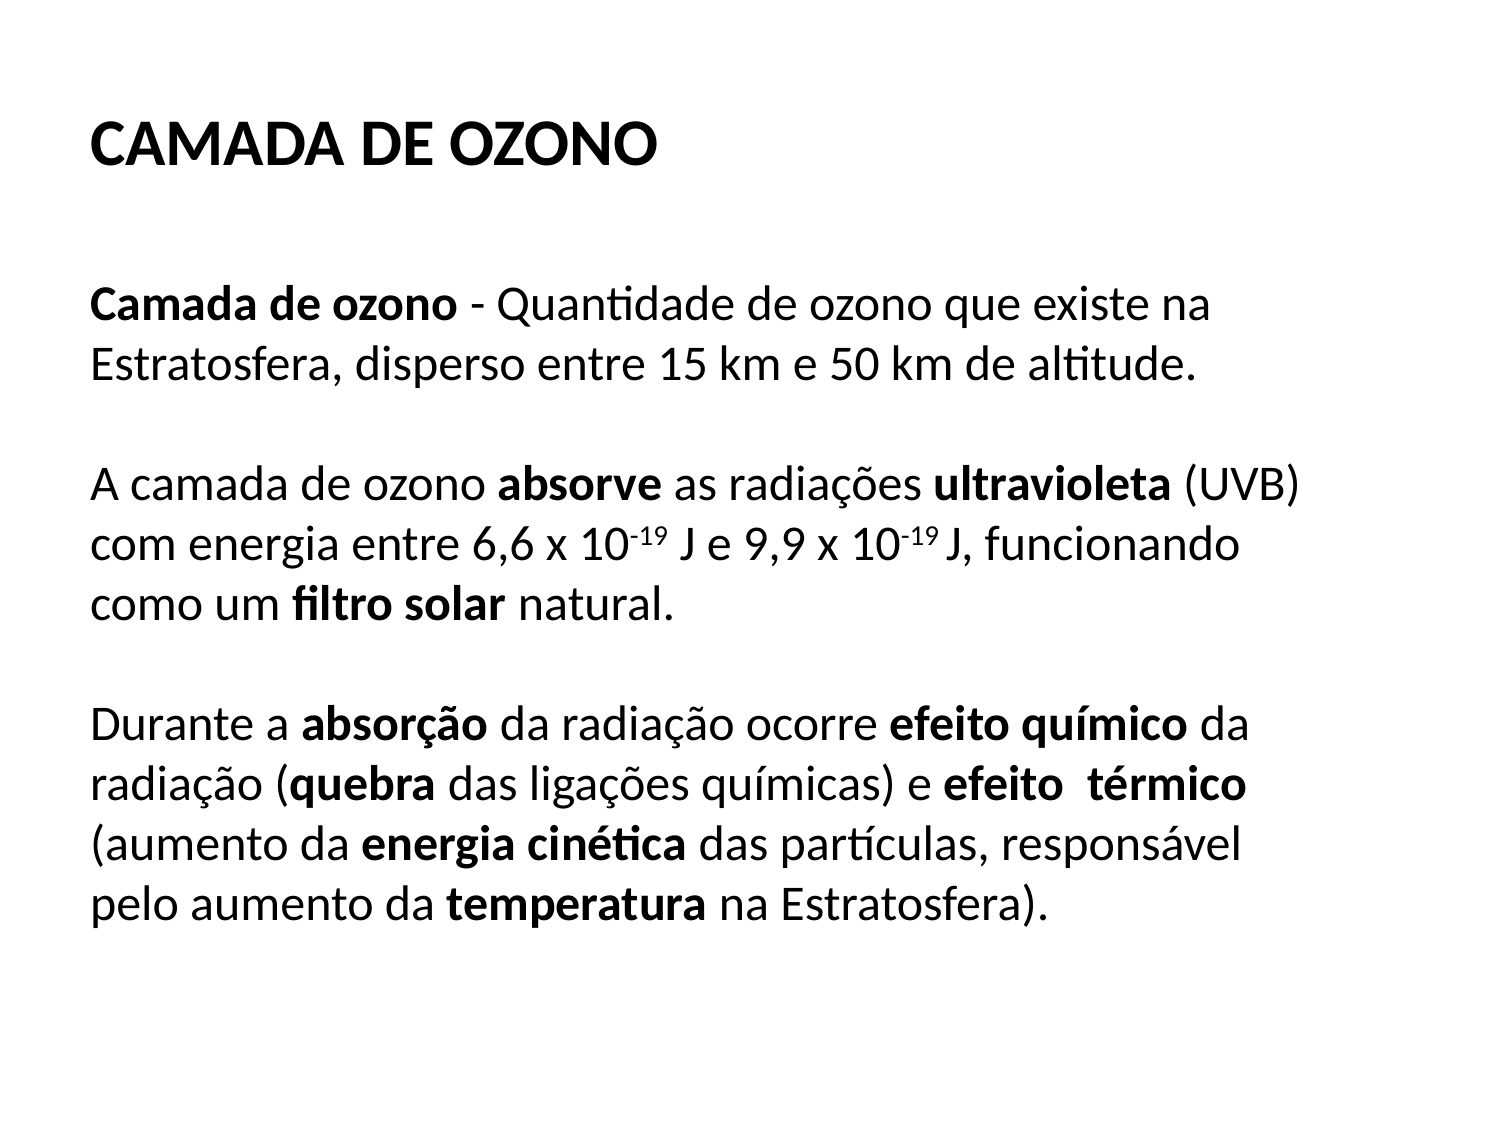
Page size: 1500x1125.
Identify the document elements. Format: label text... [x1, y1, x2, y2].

list Camada de ozono - Quantidade de ozono que existe na Estratosfera, disperso entre 15 km e 50 km de altitude. A camada de ozono absorve as radiações ultravioleta (UVB) com energia entre 6,6 x 10-19 J e 9,9 x 10-19 J, funcionando como um filtro solar natural. Durante a absorção da radiação ocorre efeito químico da radiação (quebra das ligações químicas) e efeito térmico (aumento da energia cinética das partículas, responsável pelo aumento da temperatura na Estratosfera). [75, 262, 1425, 1005]
title CAMADA DE OZONO [75, 45, 1425, 233]
